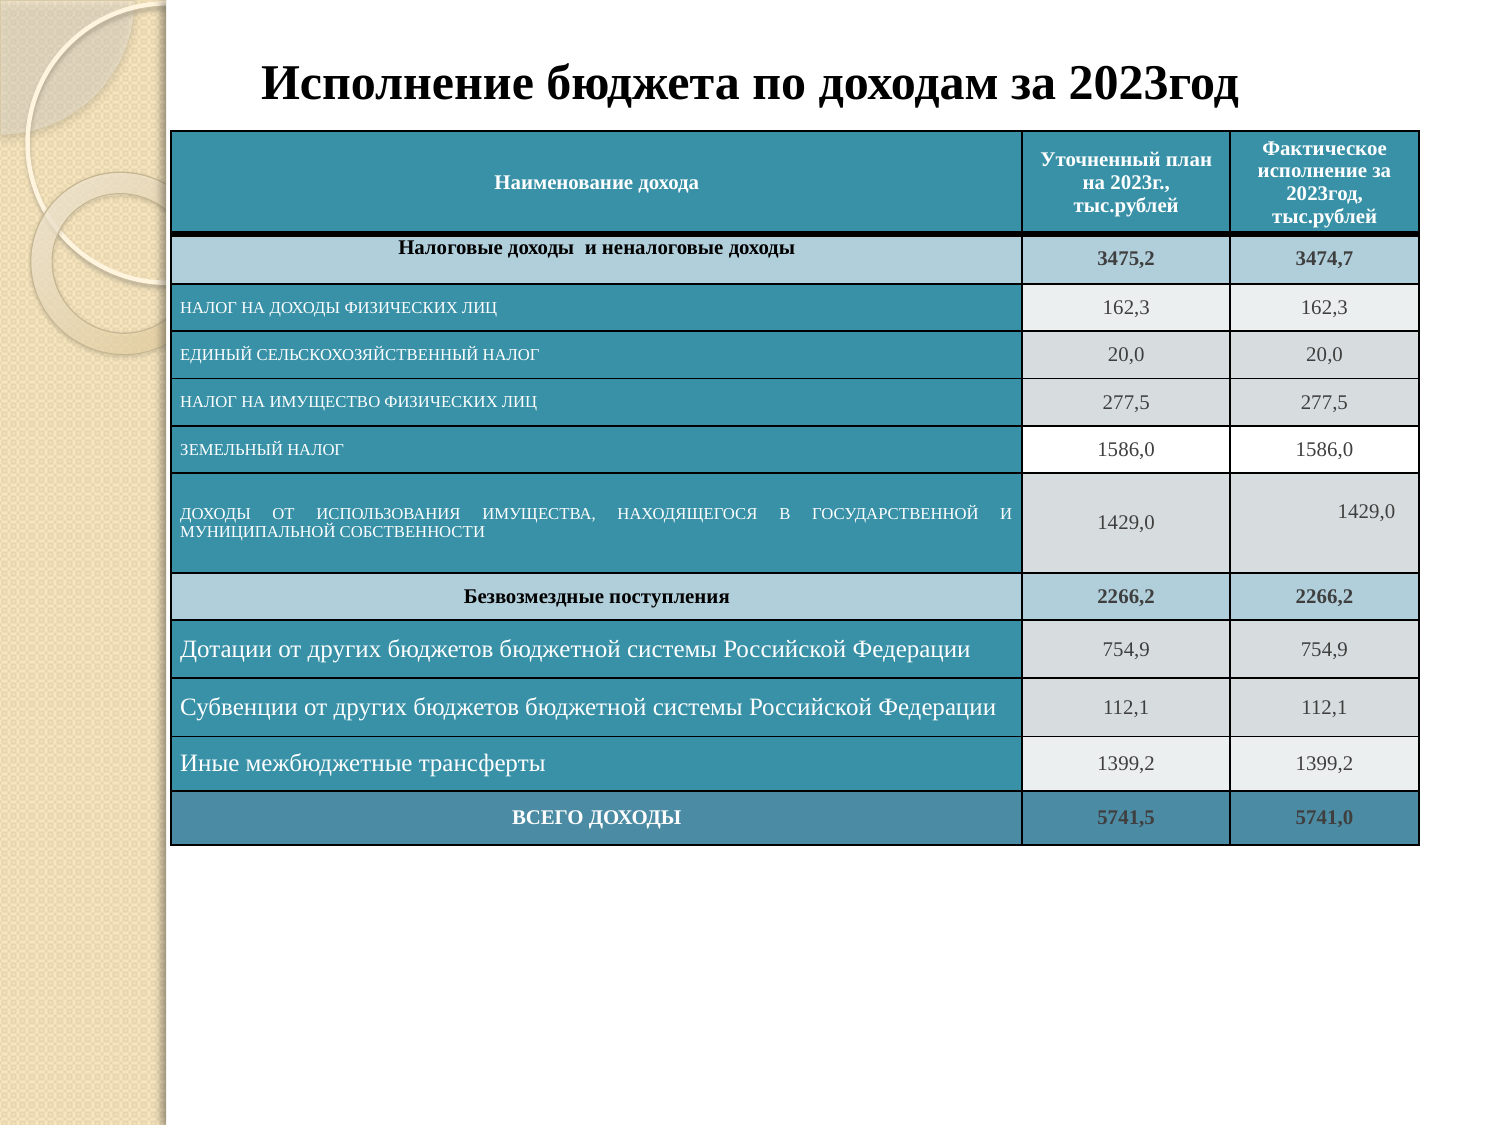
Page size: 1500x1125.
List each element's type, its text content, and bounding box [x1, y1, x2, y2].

table_cell 5741,0 [1231, 792, 1418, 844]
table_cell 2266,2 [1231, 574, 1418, 619]
table_cell 5741,5 [1023, 792, 1229, 844]
table_cell НАЛОГ НА ИМУЩЕСТВО ФИЗИЧЕСКИХ ЛИЦ [172, 379, 1021, 425]
table_cell ЕДИНЫЙ СЕЛЬСКОХОЗЯЙСТВЕННЫЙ НАЛОГ [172, 332, 1021, 378]
table_cell 20,0 [1023, 332, 1229, 378]
table_cell 754,9 [1023, 621, 1229, 677]
table_cell Дотации от других бюджетов бюджетной системы Российской Федерации [172, 621, 1021, 677]
table_cell ЗЕМЕЛЬНЫЙ НАЛОГ [172, 427, 1021, 472]
table_cell 1586,0 [1023, 427, 1229, 472]
table_cell 3475,2 [1023, 237, 1229, 283]
table_cell 1399,2 [1231, 737, 1418, 790]
table_cell 754,9 [1231, 621, 1418, 677]
table_cell ВСЕГО ДОХОДЫ [172, 792, 1021, 844]
table_cell 2266,2 [1023, 574, 1229, 619]
table_cell Налоговые доходы и неналоговые доходы [172, 237, 1021, 283]
table_cell НАЛОГ НА ДОХОДЫ ФИЗИЧЕСКИХ ЛИЦ [172, 285, 1021, 330]
table_cell 1429,0 [1231, 474, 1418, 572]
table_header Уточненный план на 2023г., тыс.рублей [1023, 132, 1229, 231]
table_header Наименование дохода [172, 132, 1021, 231]
table_cell 3474,7 [1231, 237, 1418, 283]
table_cell ДОХОДЫ ОТ ИСПОЛЬЗОВАНИЯ ИМУЩЕСТВА, НАХОДЯЩЕГОСЯ В ГОСУДАРСТВЕННОЙ И МУНИЦИПАЛЬНОЙ СОБСТВЕННОСТИ [172, 474, 1021, 572]
table_cell 112,1 [1023, 679, 1229, 736]
table_cell 20,0 [1231, 332, 1418, 378]
table_cell 1429,0 [1023, 474, 1229, 572]
table_cell 162,3 [1231, 285, 1418, 330]
table_cell Субвенции от других бюджетов бюджетной системы Российской Федерации [172, 679, 1021, 736]
table_cell 277,5 [1023, 379, 1229, 425]
table_cell 1399,2 [1023, 737, 1229, 790]
table_cell Иные межбюджетные трансферты [172, 737, 1021, 790]
table_cell 162,3 [1023, 285, 1229, 330]
table_header Фактическое исполнение за 2023год, тыс.рублей [1231, 132, 1418, 231]
table_cell 112,1 [1231, 679, 1418, 736]
text_box Исполнение бюджета по доходам за 2023год [17, 42, 1483, 118]
table_cell Безвозмездные поступления [172, 574, 1021, 619]
table_cell 277,5 [1231, 379, 1418, 425]
table_cell 1586,0 [1231, 427, 1418, 472]
